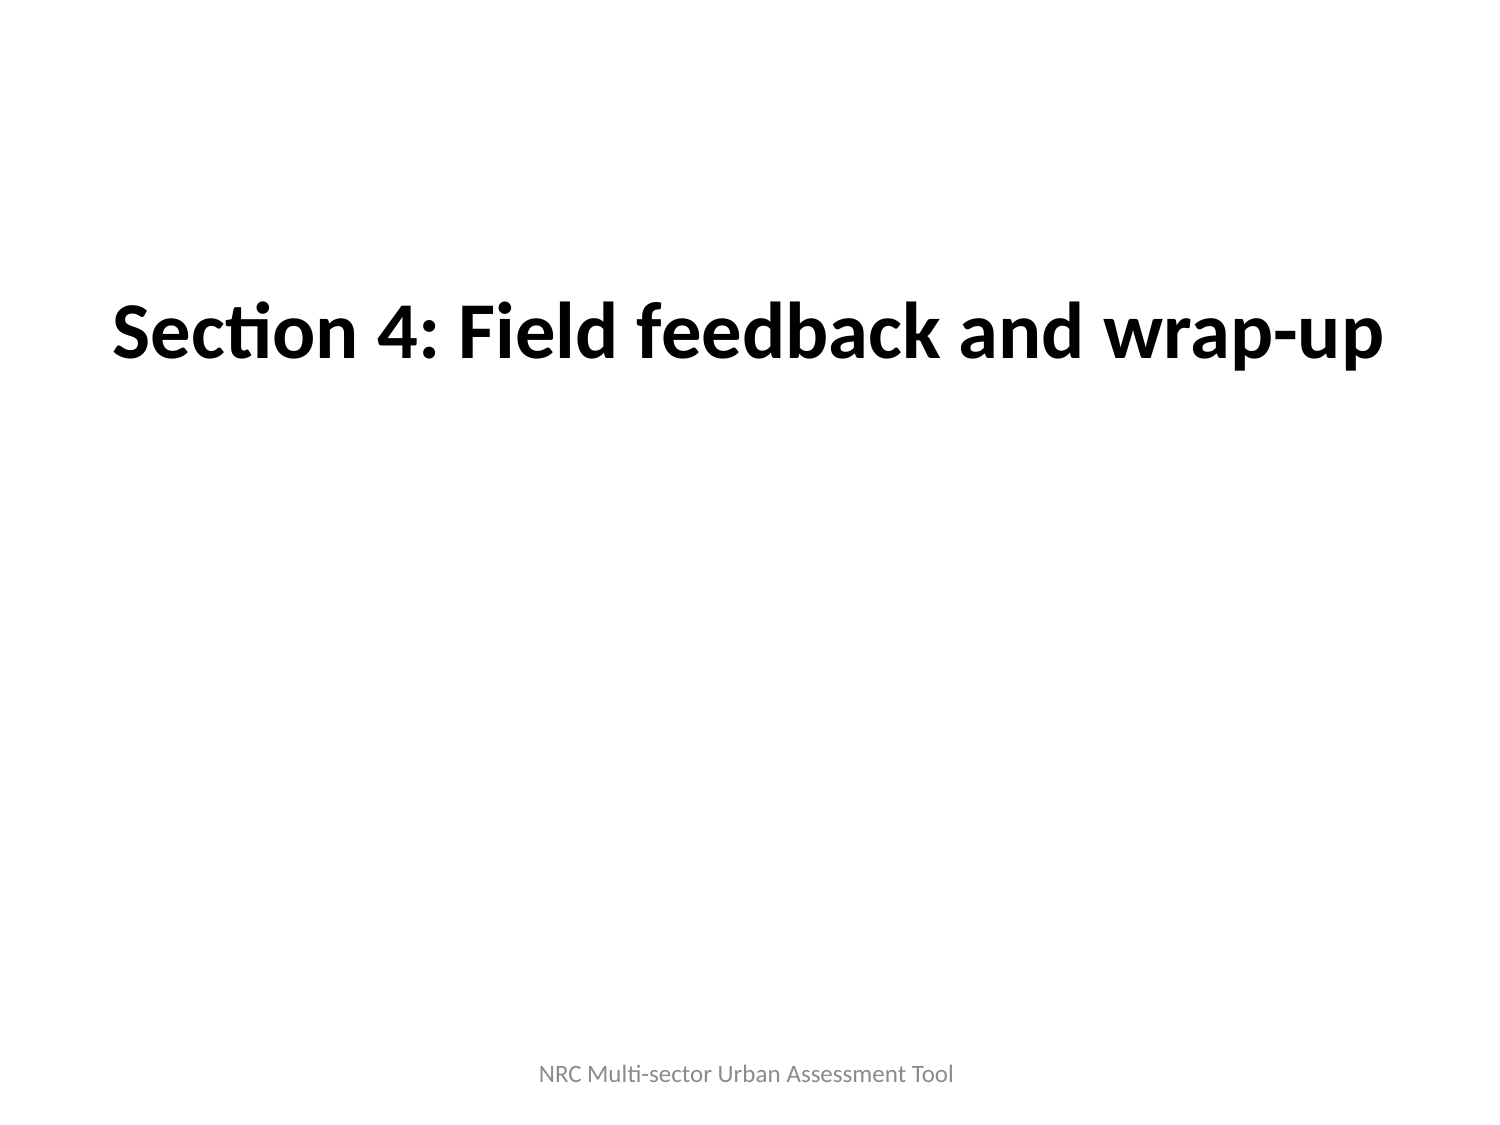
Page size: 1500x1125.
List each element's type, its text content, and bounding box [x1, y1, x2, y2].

title Section 4: Field feedback and wrap-up [75, 232, 1425, 421]
footer NRC Multi-sector Urban Assessment Tool [512, 1042, 988, 1103]
